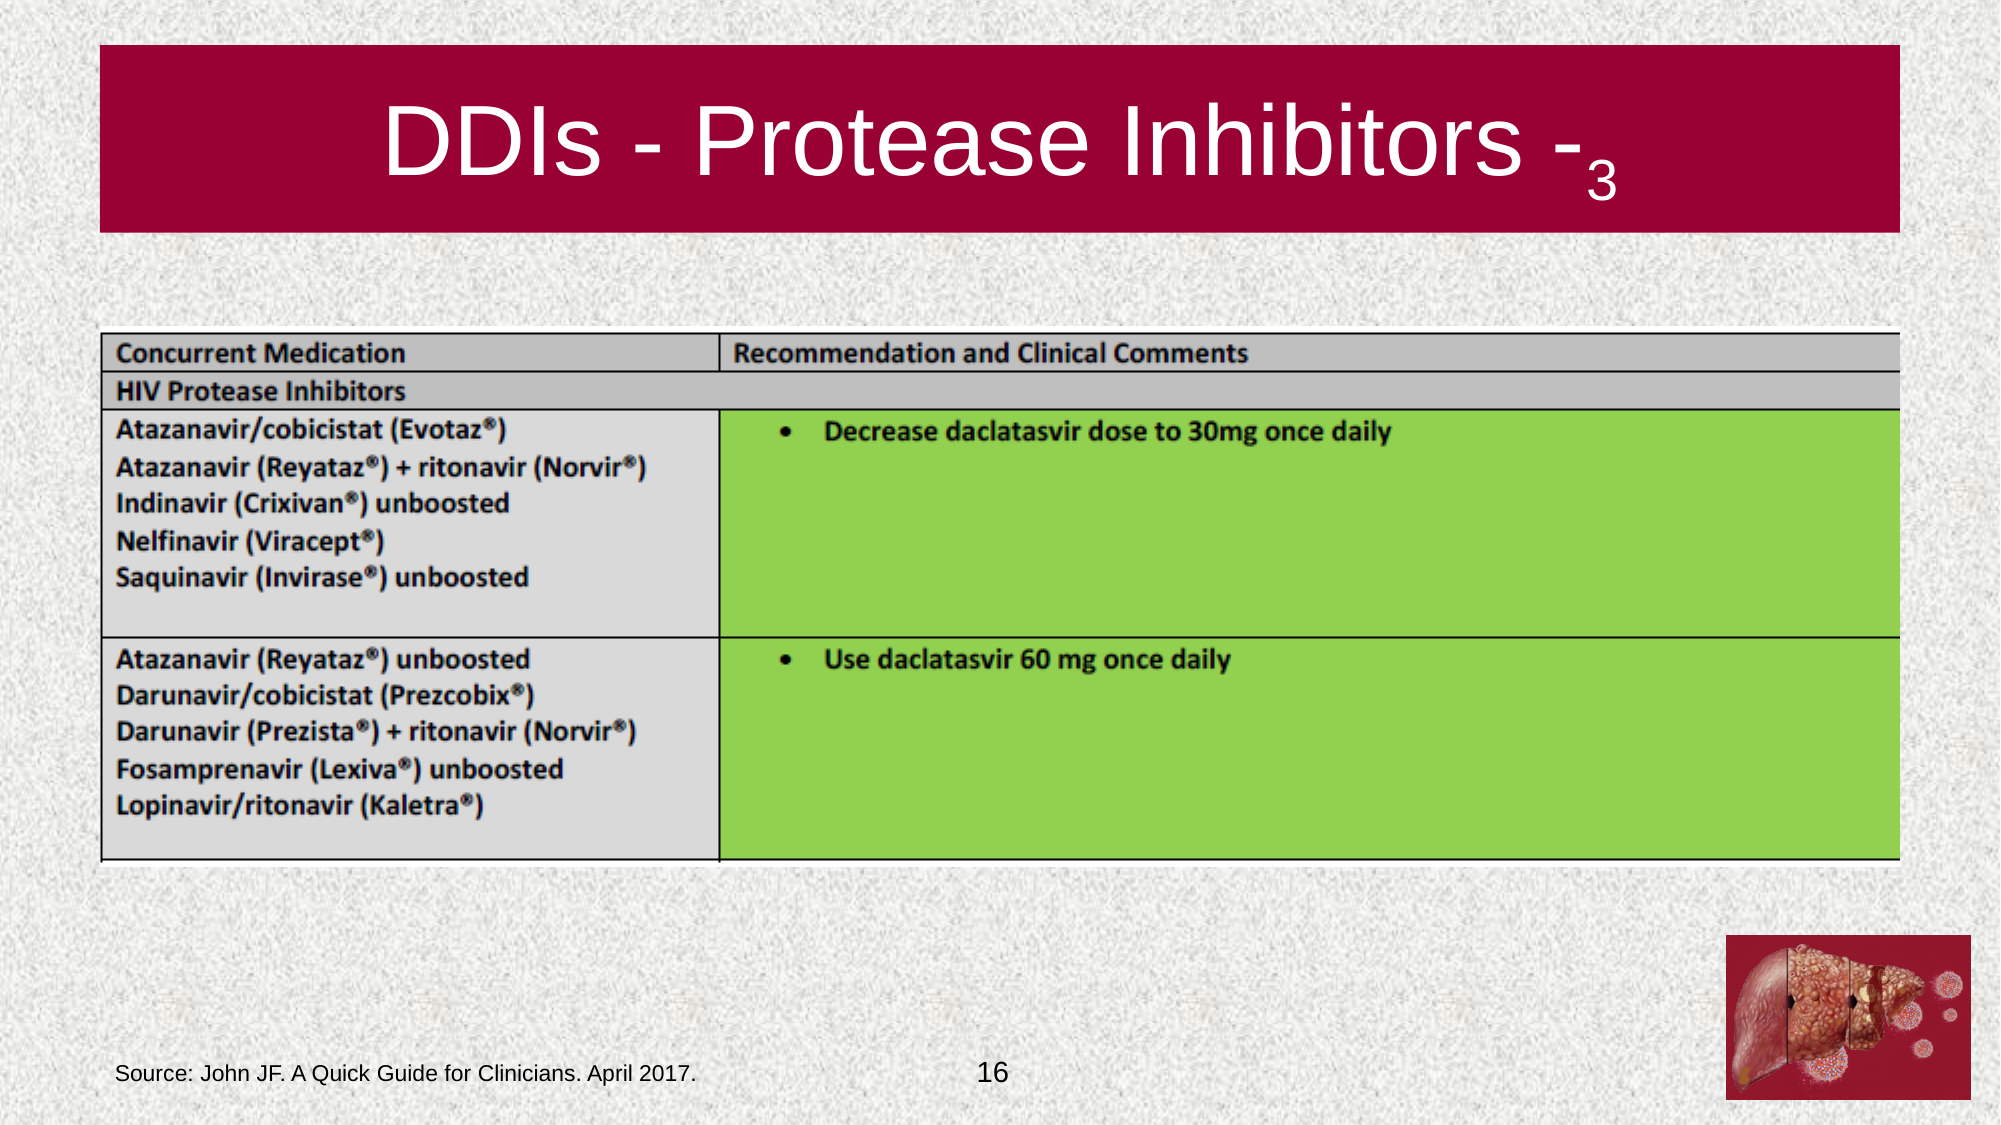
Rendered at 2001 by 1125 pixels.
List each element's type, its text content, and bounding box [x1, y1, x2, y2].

text_box Source: John JF. A Quick Guide for Clinicians. April 2017. [98, 1041, 1719, 1105]
text_box 16 [759, 1040, 1227, 1101]
picture [0, 0, 2001, 1125]
title DDIs - Protease Inhibitors -3 [99, 45, 1900, 233]
